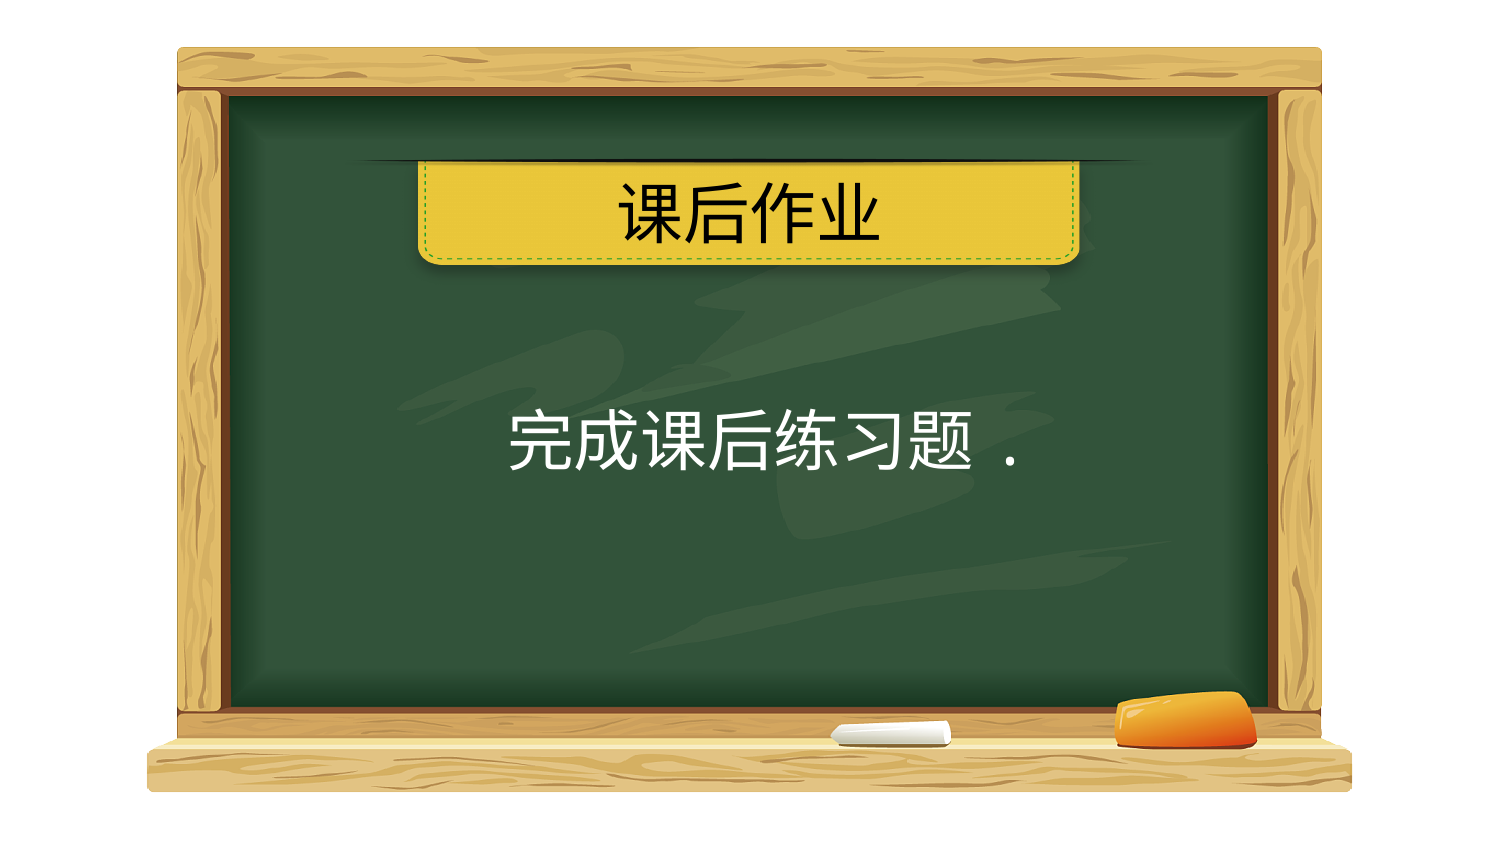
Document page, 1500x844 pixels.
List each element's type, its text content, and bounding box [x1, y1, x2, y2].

picture [92, 40, 1408, 812]
text_box 完成课后练习题. [277, 351, 1260, 486]
